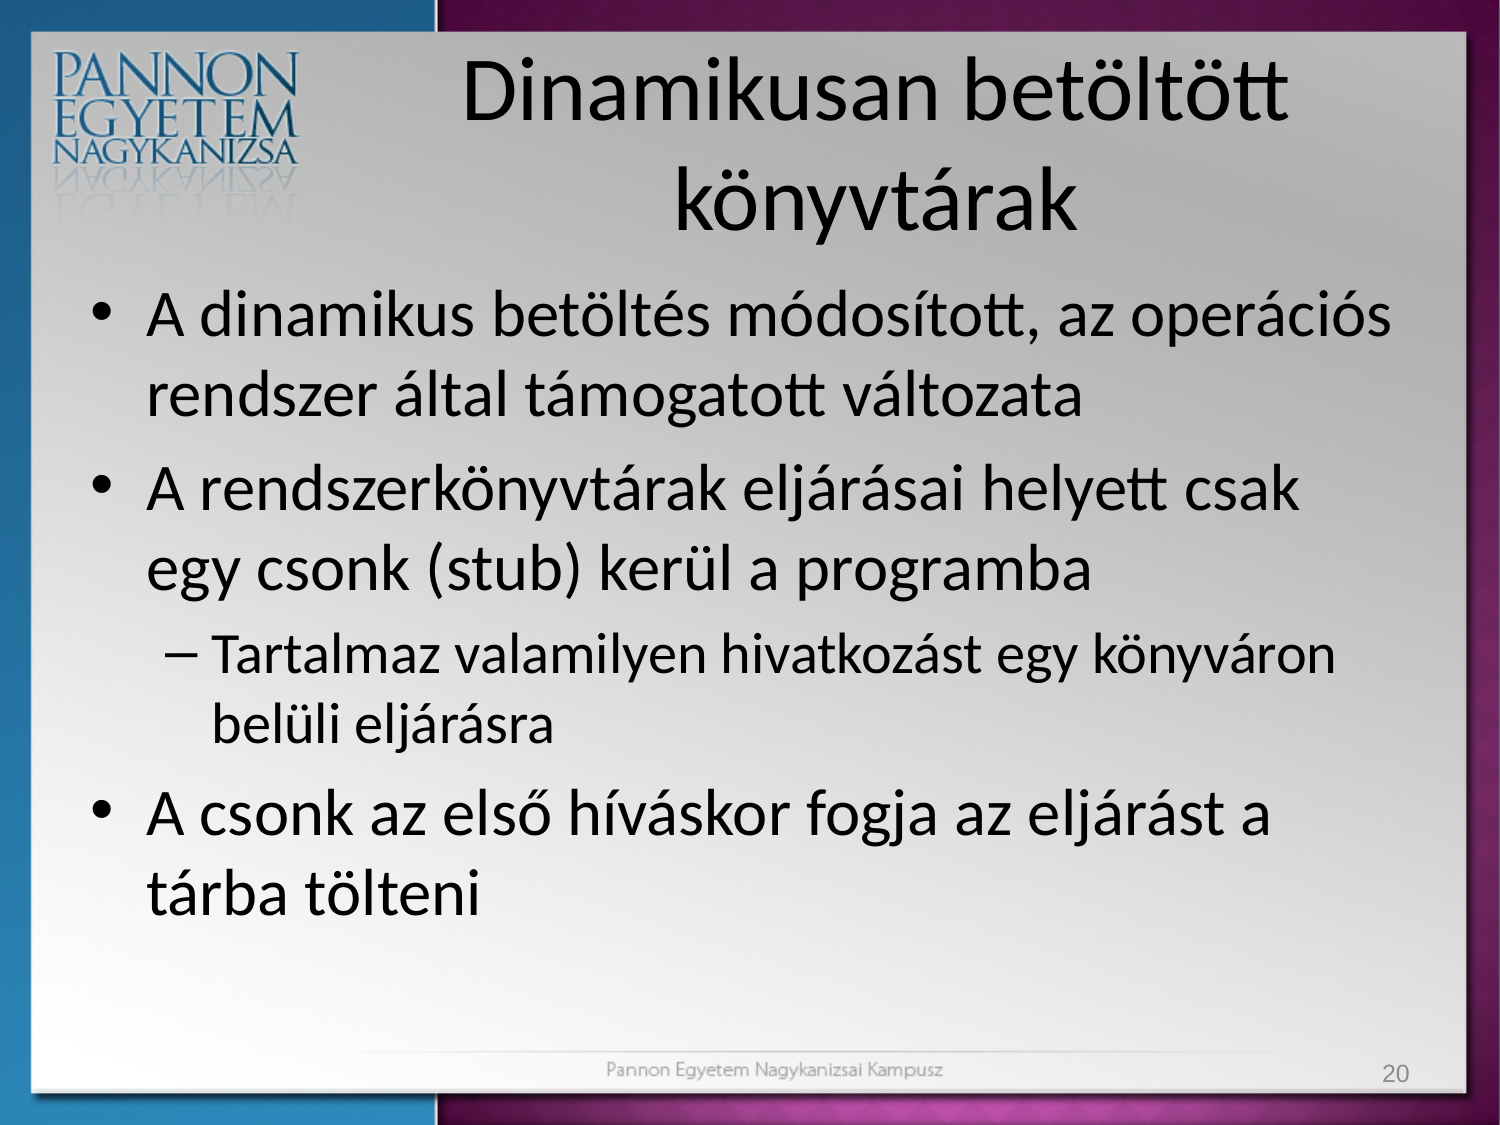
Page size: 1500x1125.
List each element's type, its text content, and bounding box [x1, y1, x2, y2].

title Dinamikusan betöltött könyvtárak [328, 45, 1425, 233]
list A dinamikus betöltés módosított, az operációs rendszer által támogatott változata A rendszerkönyvtárak eljárásai helyett csak egy csonk (stub) kerül a programba Tartalmaz valamilyen hivatkozást egy könyváron belüli eljárásra A csonk az első híváskor fogja az eljárást a tárba tölteni [75, 262, 1425, 1038]
picture [0, 0, 1500, 1125]
slide_number 20 [1074, 1042, 1425, 1103]
